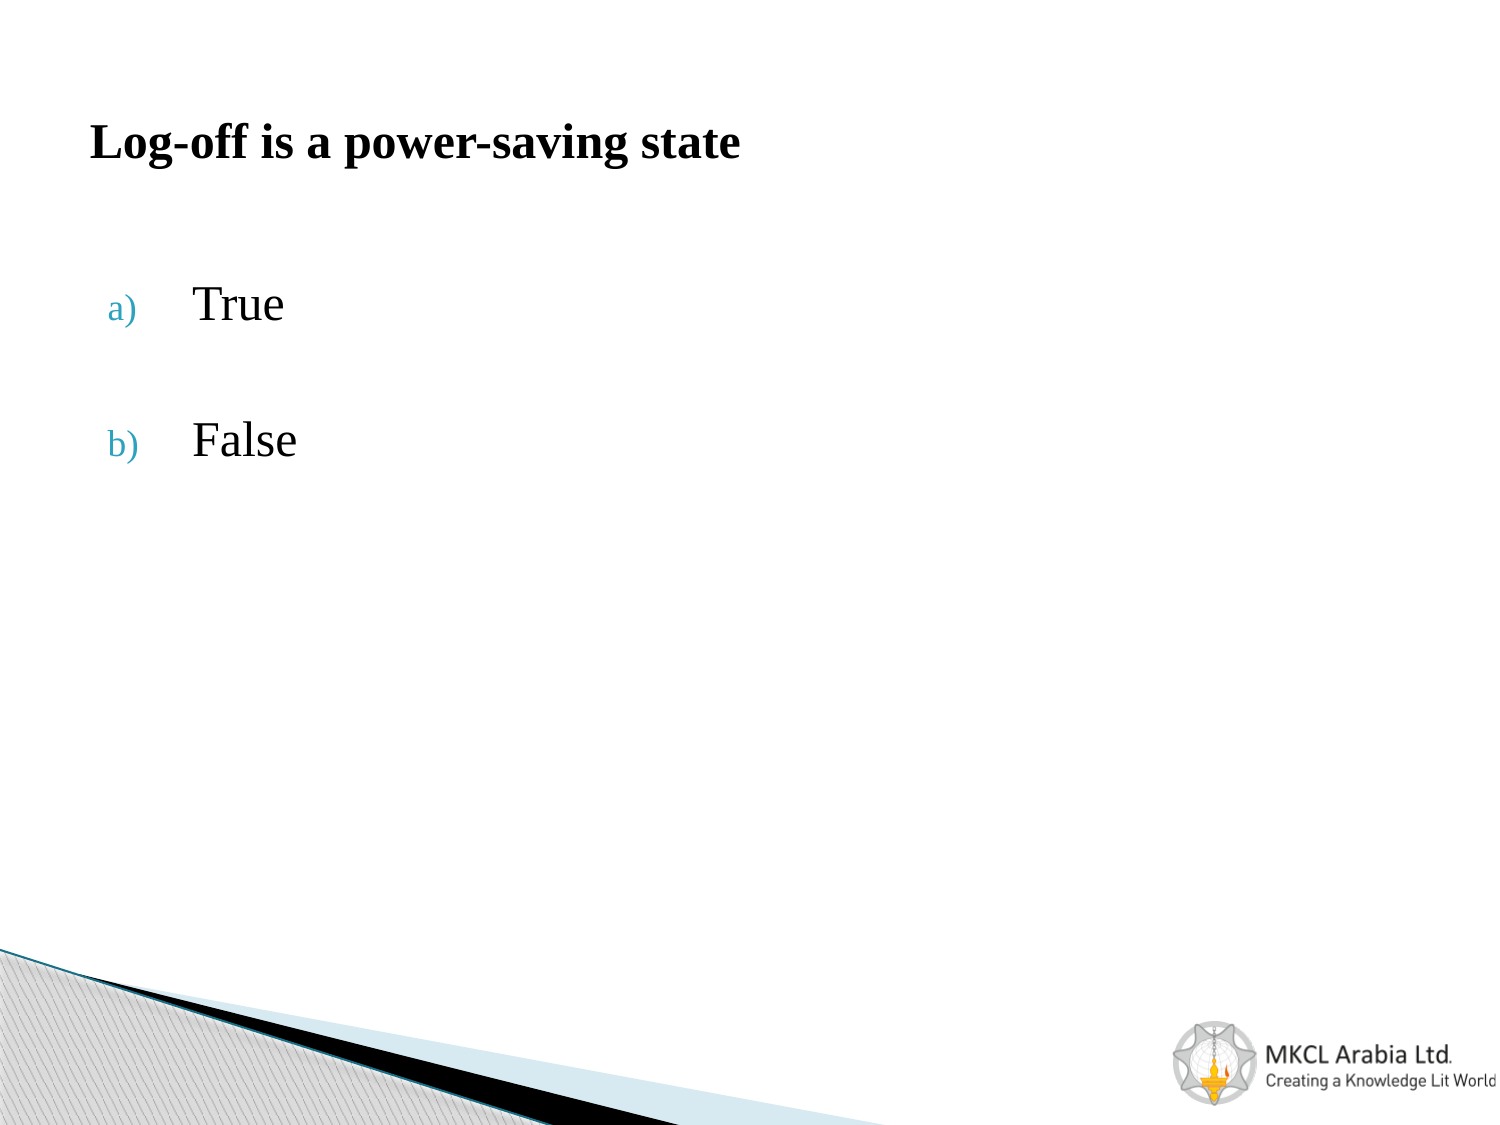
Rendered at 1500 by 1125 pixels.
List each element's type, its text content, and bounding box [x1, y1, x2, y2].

list True False [75, 262, 1425, 1005]
picture [1172, 1021, 1496, 1106]
title Log-off is a power-saving state [75, 45, 1425, 233]
